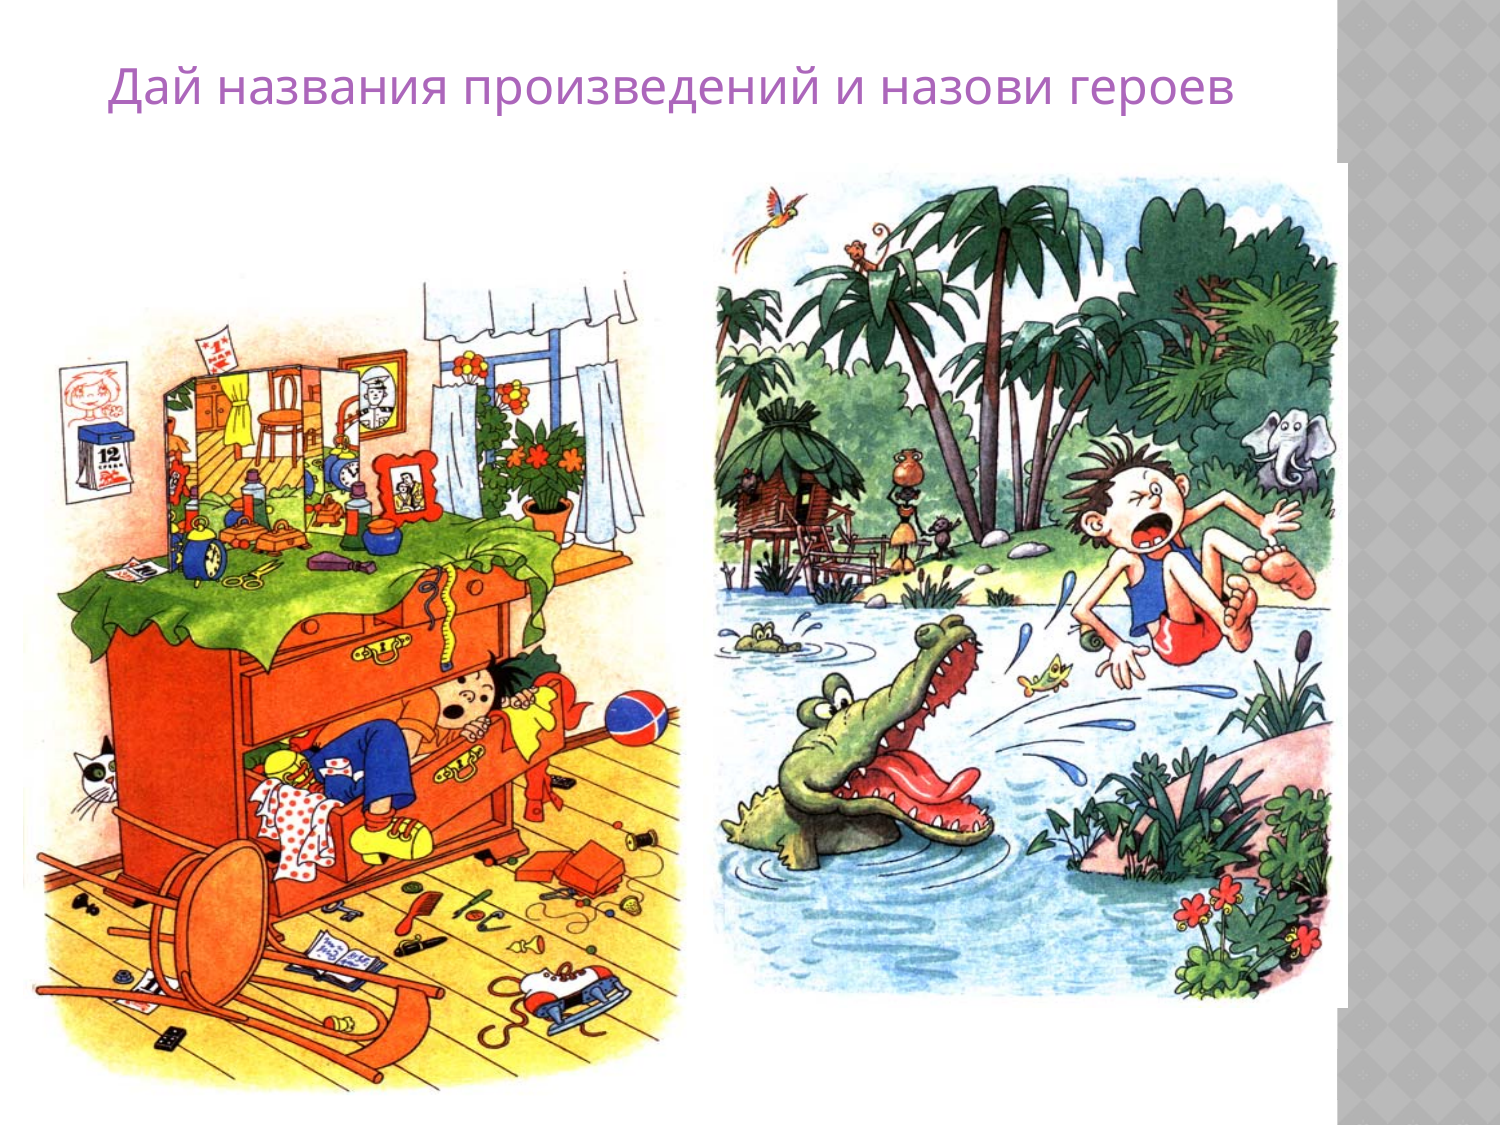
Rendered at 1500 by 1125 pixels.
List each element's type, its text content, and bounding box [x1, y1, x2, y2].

picture [702, 163, 1348, 1009]
picture [23, 269, 692, 1102]
text_box Дай названия произведений и назови героев [93, 46, 1289, 122]
